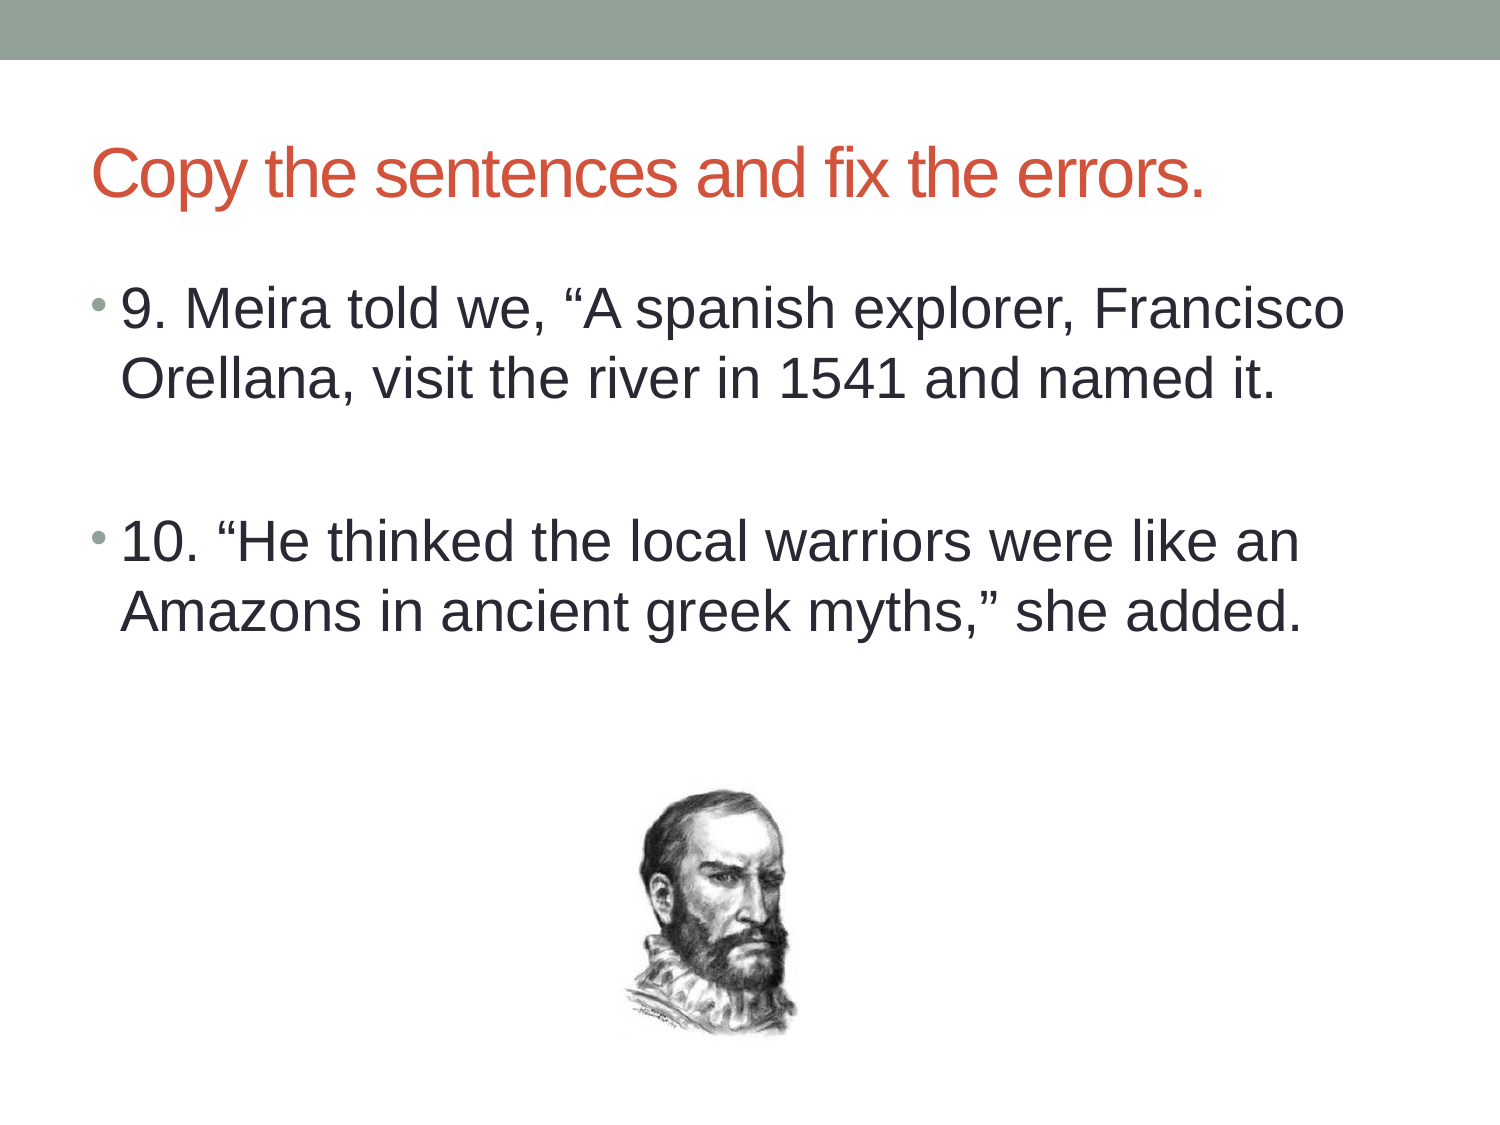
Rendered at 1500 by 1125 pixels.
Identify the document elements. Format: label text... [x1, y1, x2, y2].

list 9. Meira told we, “A spanish explorer, Francisco Orellana, visit the river in 1541 and named it. 10. “He thinked the local warriors were like an Amazons in ancient greek myths,” she added. [75, 262, 1425, 1063]
title Copy the sentences and fix the errors. [75, 87, 1425, 250]
picture [618, 780, 807, 1042]
